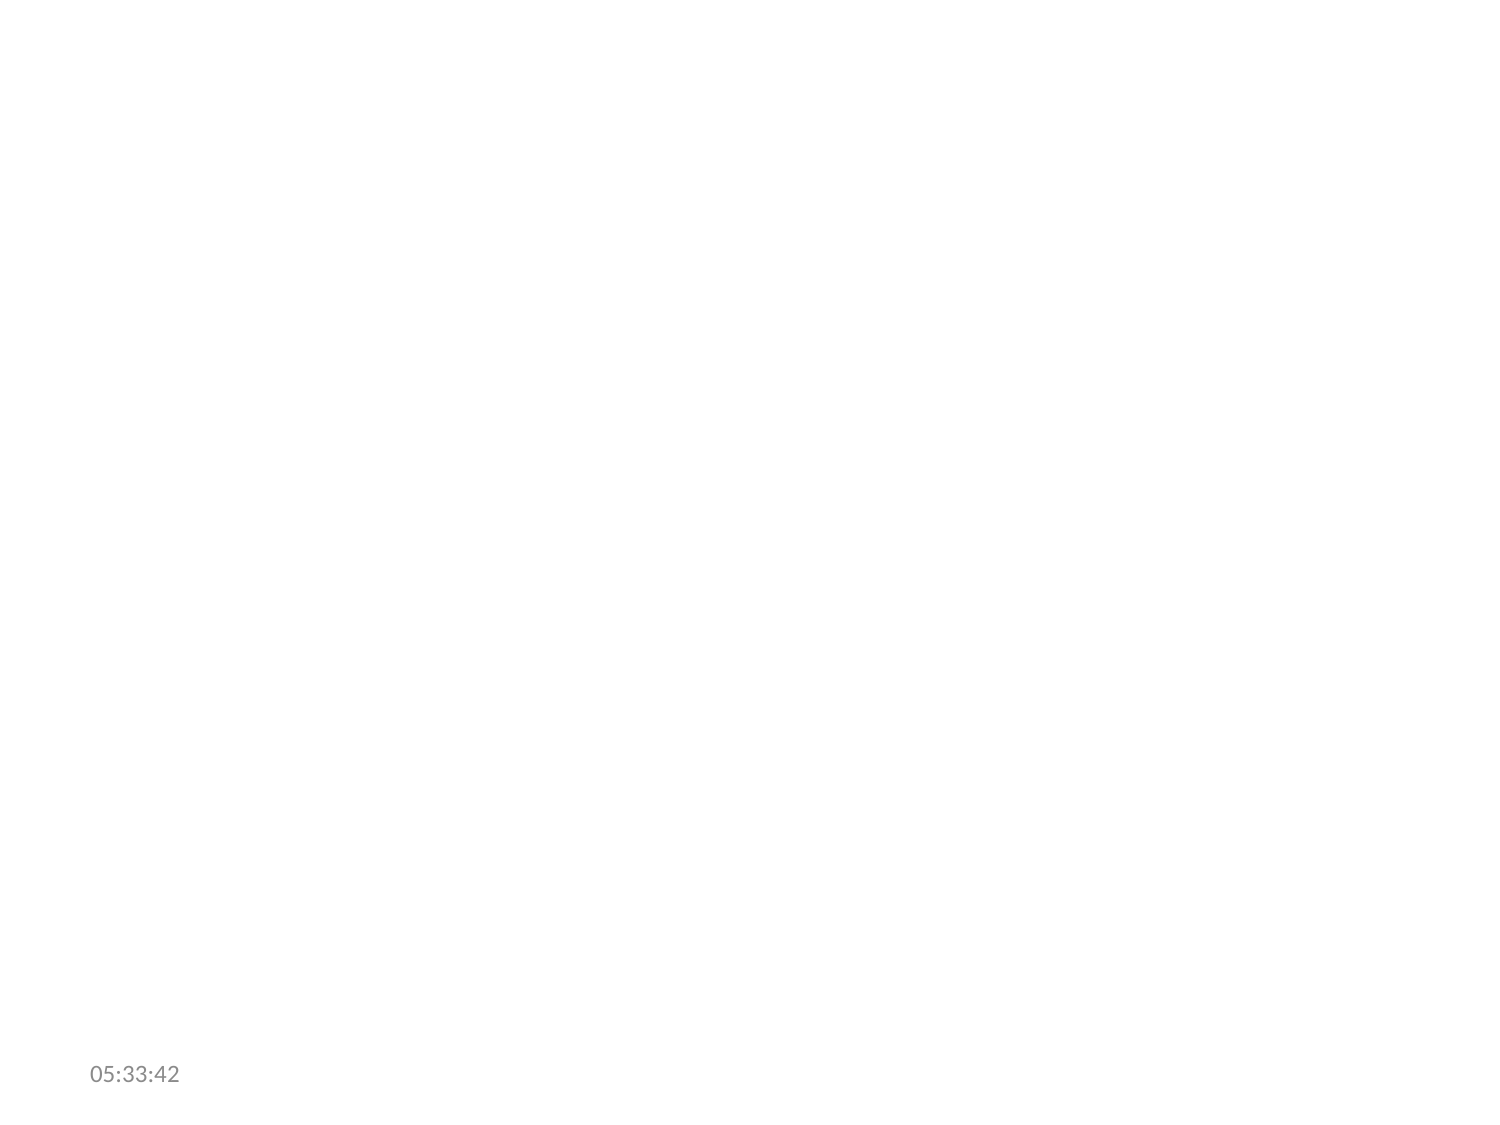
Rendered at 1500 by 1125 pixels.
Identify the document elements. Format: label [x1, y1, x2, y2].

slide_number [75, 1042, 425, 1103]
